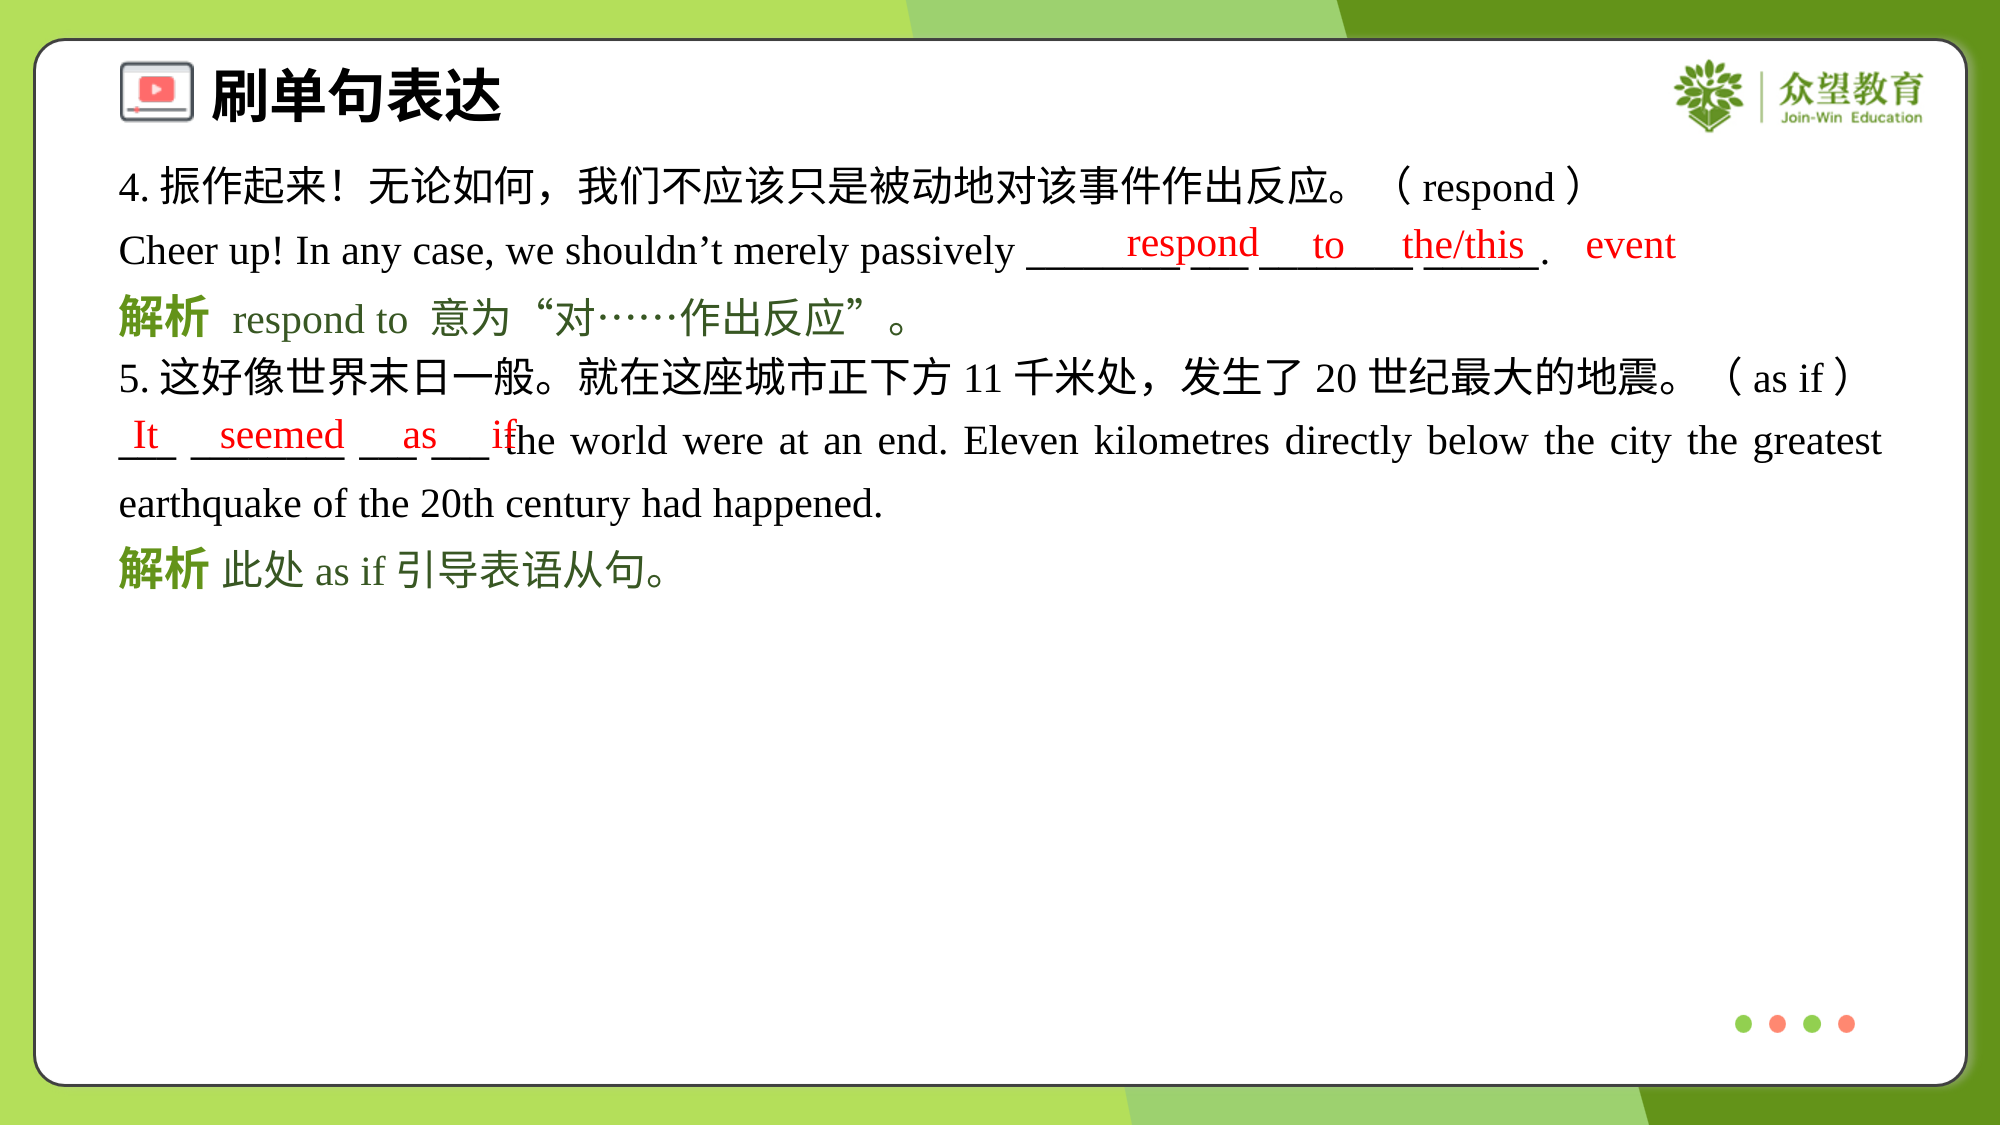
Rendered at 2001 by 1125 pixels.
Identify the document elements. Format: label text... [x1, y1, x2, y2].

text_box 解析 respond to 意为“对……作出反应”。 [118, 273, 1883, 336]
text_box 解析 此处as if引导表语从句。 [118, 525, 1883, 588]
text_box event [1581, 203, 1681, 262]
picture [0, 0, 2000, 1125]
text_box as [398, 394, 443, 452]
text_box the/this [1397, 203, 1530, 262]
text_box if [487, 394, 522, 452]
text_box seemed [215, 394, 350, 452]
text_box 5.这好像世界末日一般。就在这座城市正下方11千米处，发生了20世纪最大的地震。（as if） ___ ________ ___ ___ the world were at an end. Eleven kilometres directly below the city the greatest earthquake of the 20th century had happened. [118, 338, 1883, 521]
text_box It [128, 394, 163, 452]
text_box respond [1122, 201, 1264, 260]
text_box to [1308, 203, 1350, 262]
text_box 4.振作起来！无论如何，我们不应该只是被动地对该事件作出反应。（respond） Cheer up! In any case, we shouldn’t merely passively ________ ___ ________ ______. [118, 147, 1883, 268]
